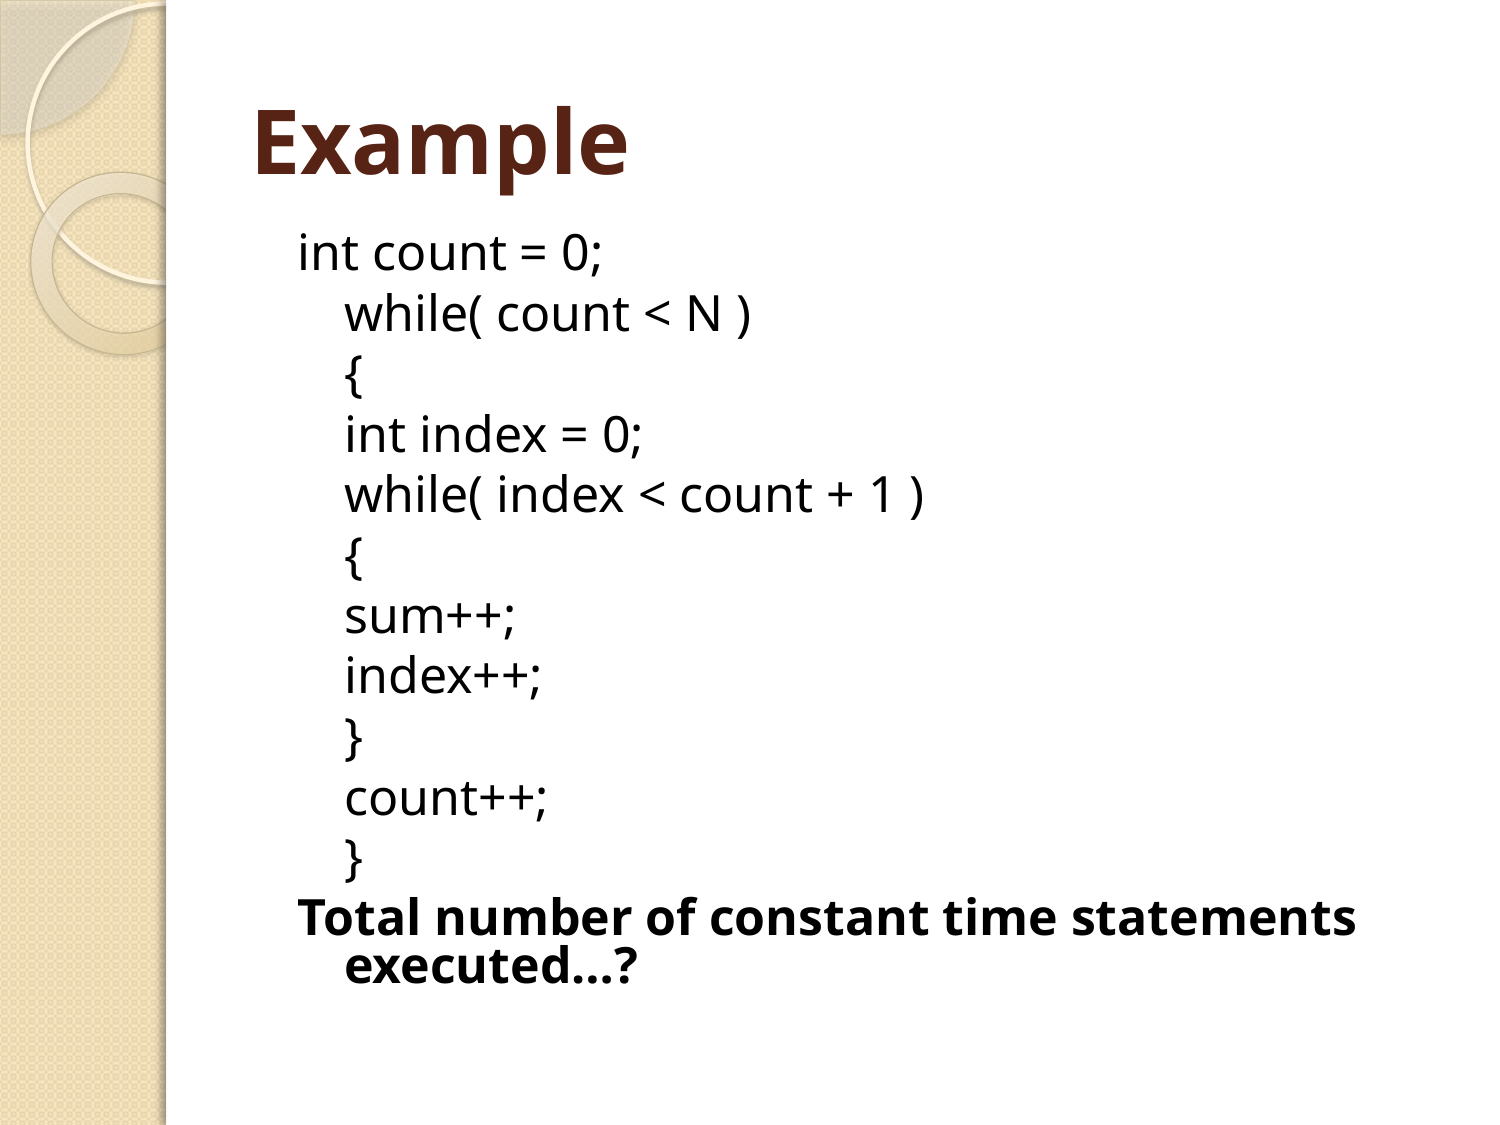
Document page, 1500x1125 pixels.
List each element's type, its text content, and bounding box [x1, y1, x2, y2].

list int count = 0; while( count < N ) { int index = 0; while( index < count + 1 ) { sum++; index++; } count++; } Total number of constant time statements executed…? [269, 224, 1475, 1005]
title Example [235, 45, 1466, 233]
